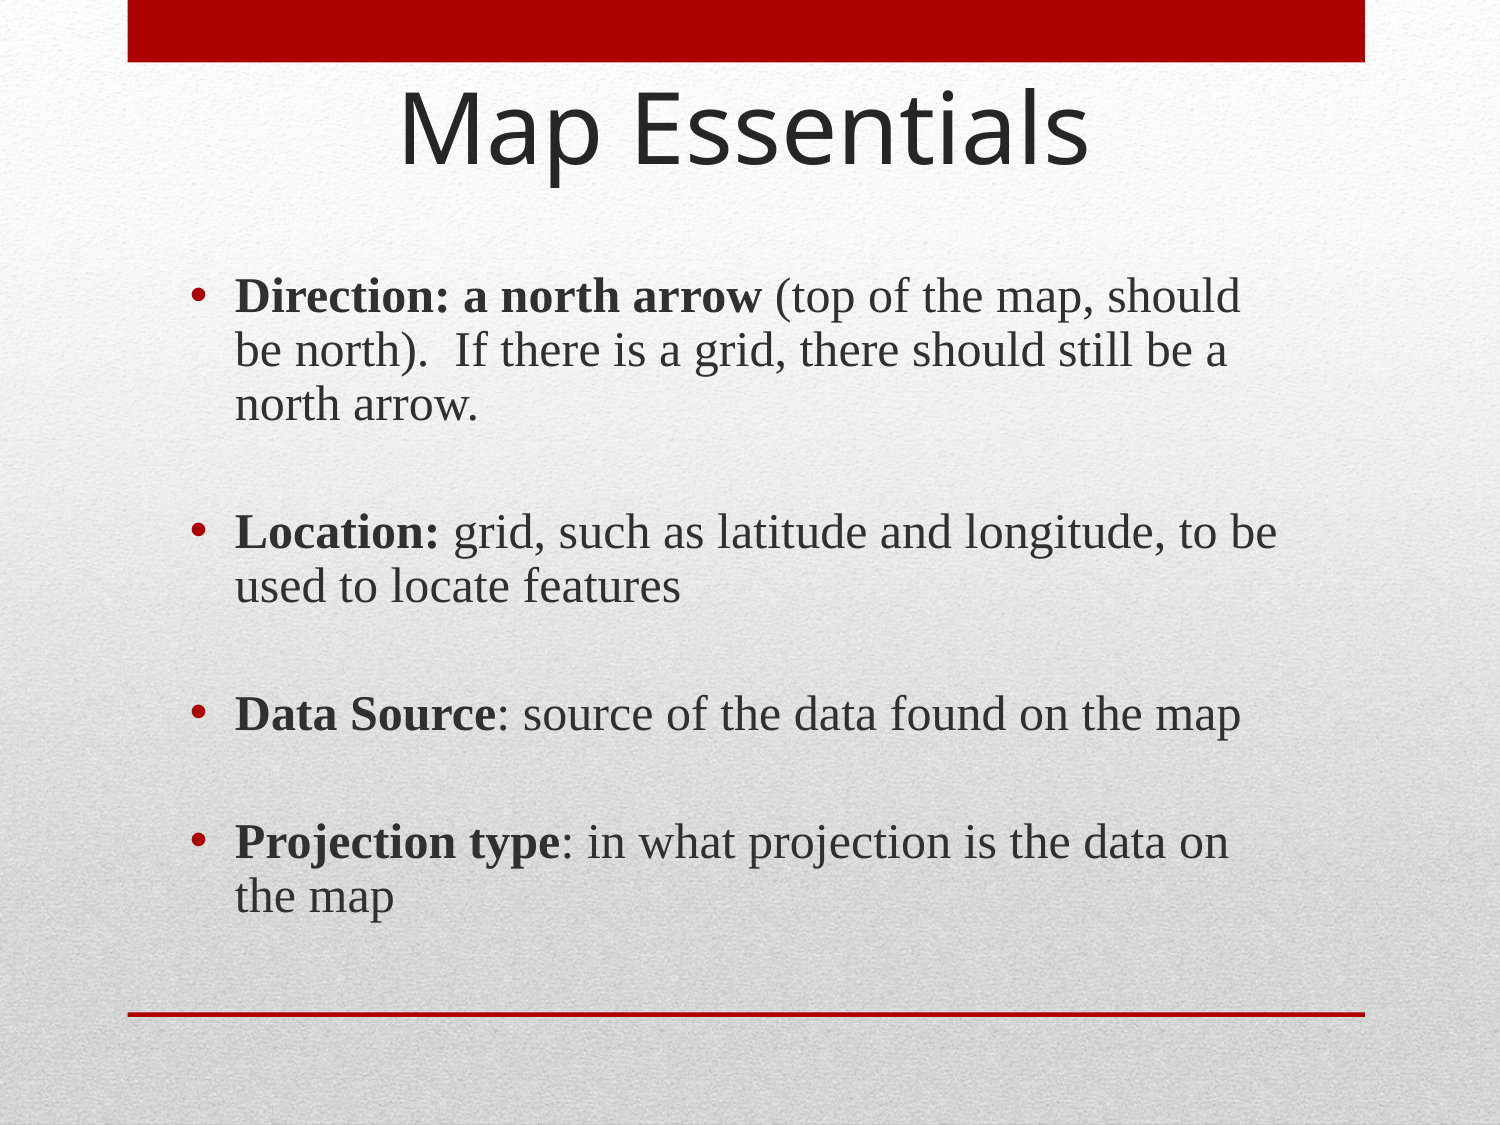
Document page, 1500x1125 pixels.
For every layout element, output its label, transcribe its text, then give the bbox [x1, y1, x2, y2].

title Map Essentials [174, 4, 1313, 193]
list Direction: a north arrow (top of the map, should be north). If there is a grid, there should still be a north arrow. Location: grid, such as latitude and longitude, to be used to locate features Data Source: source of the data found on the map Projection type: in what projection is the data on the map [174, 224, 1300, 969]
